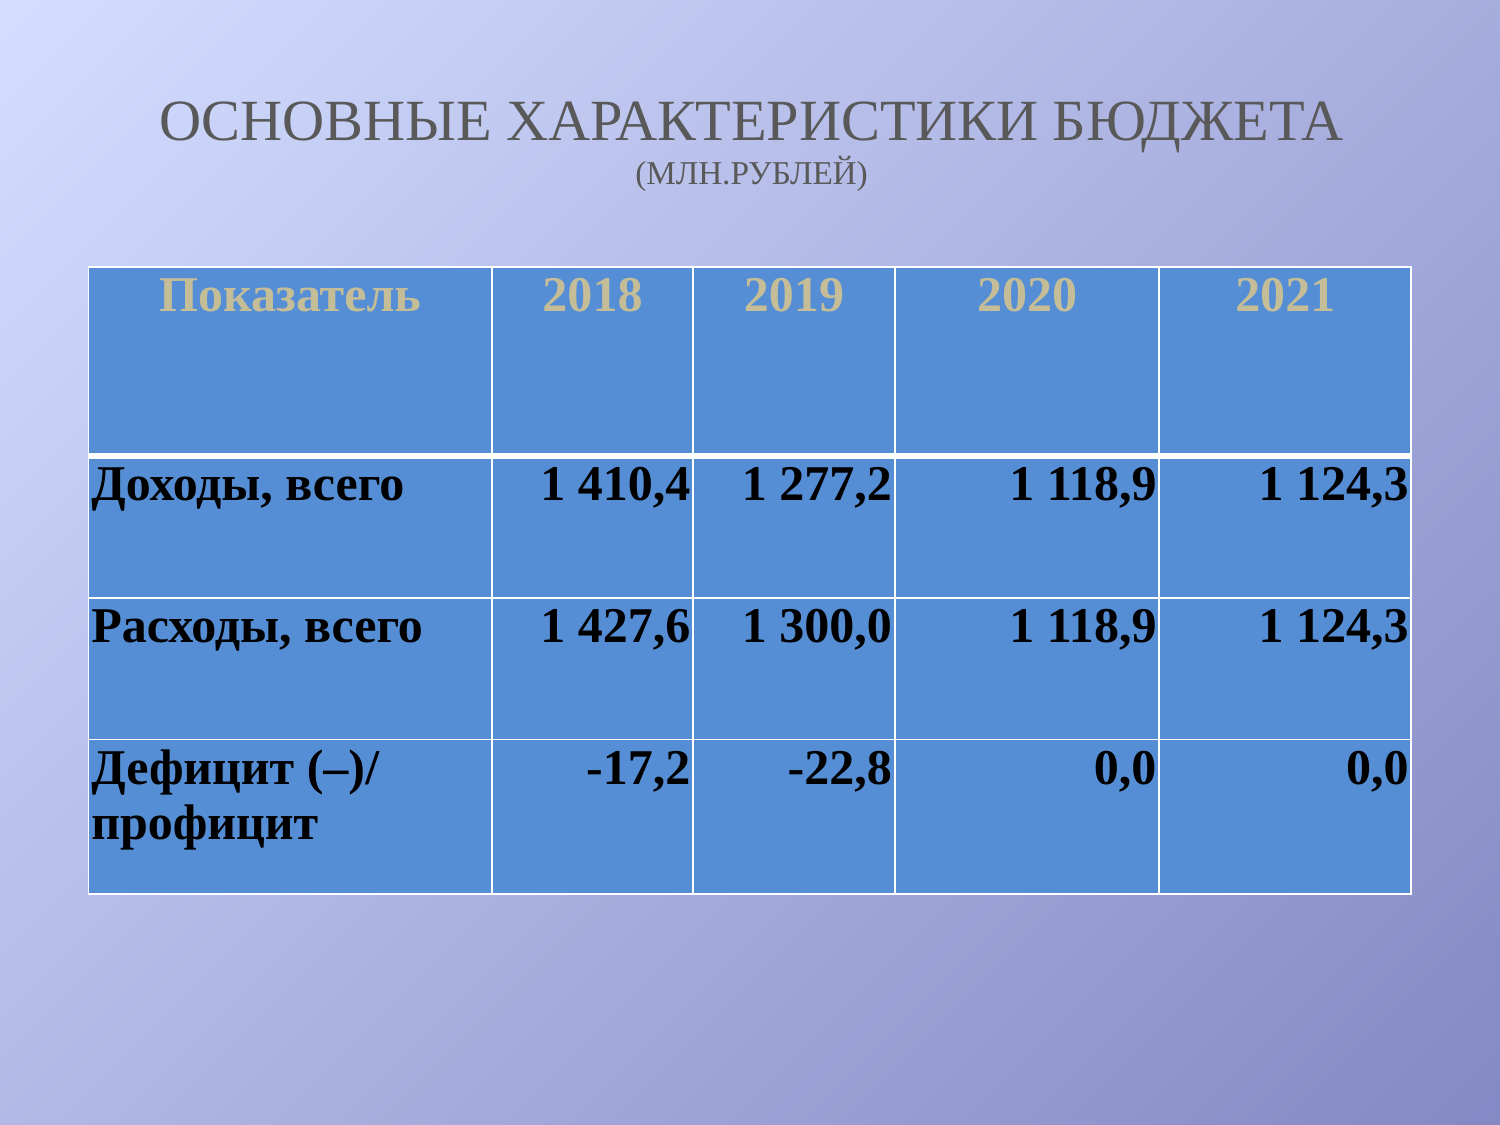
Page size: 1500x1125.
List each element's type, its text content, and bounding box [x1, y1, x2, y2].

table_header 2018 [493, 268, 692, 453]
title ОСНОВНЫЕ ХАРАКТЕРИСТИКИ БЮДЖЕТА (МЛН.РУБЛЕЙ) [76, 42, 1427, 231]
table_cell 0,0 [896, 740, 1158, 893]
table_cell 1 277,2 [694, 459, 894, 597]
table_header 2021 [1160, 268, 1410, 453]
table_cell -22,8 [694, 740, 894, 893]
table_cell 0,0 [1160, 740, 1410, 893]
table_cell 1 118,9 [896, 459, 1158, 597]
table_cell 1 300,0 [694, 599, 894, 739]
table_cell -17,2 [493, 740, 692, 893]
table_cell 1 124,3 [1160, 599, 1410, 739]
table_cell 1 427,6 [493, 599, 692, 739]
table_cell 1 118,9 [896, 599, 1158, 739]
table_cell Доходы, всего [89, 459, 491, 597]
table_header 2020 [896, 268, 1158, 453]
table_header 2019 [694, 268, 894, 453]
table_cell 1 124,3 [1160, 459, 1410, 597]
table_cell 1 410,4 [493, 459, 692, 597]
table_header Показатель [89, 268, 491, 453]
table_cell Дефицит (–)/ профицит [89, 740, 491, 893]
table_cell Расходы, всего [89, 599, 491, 739]
